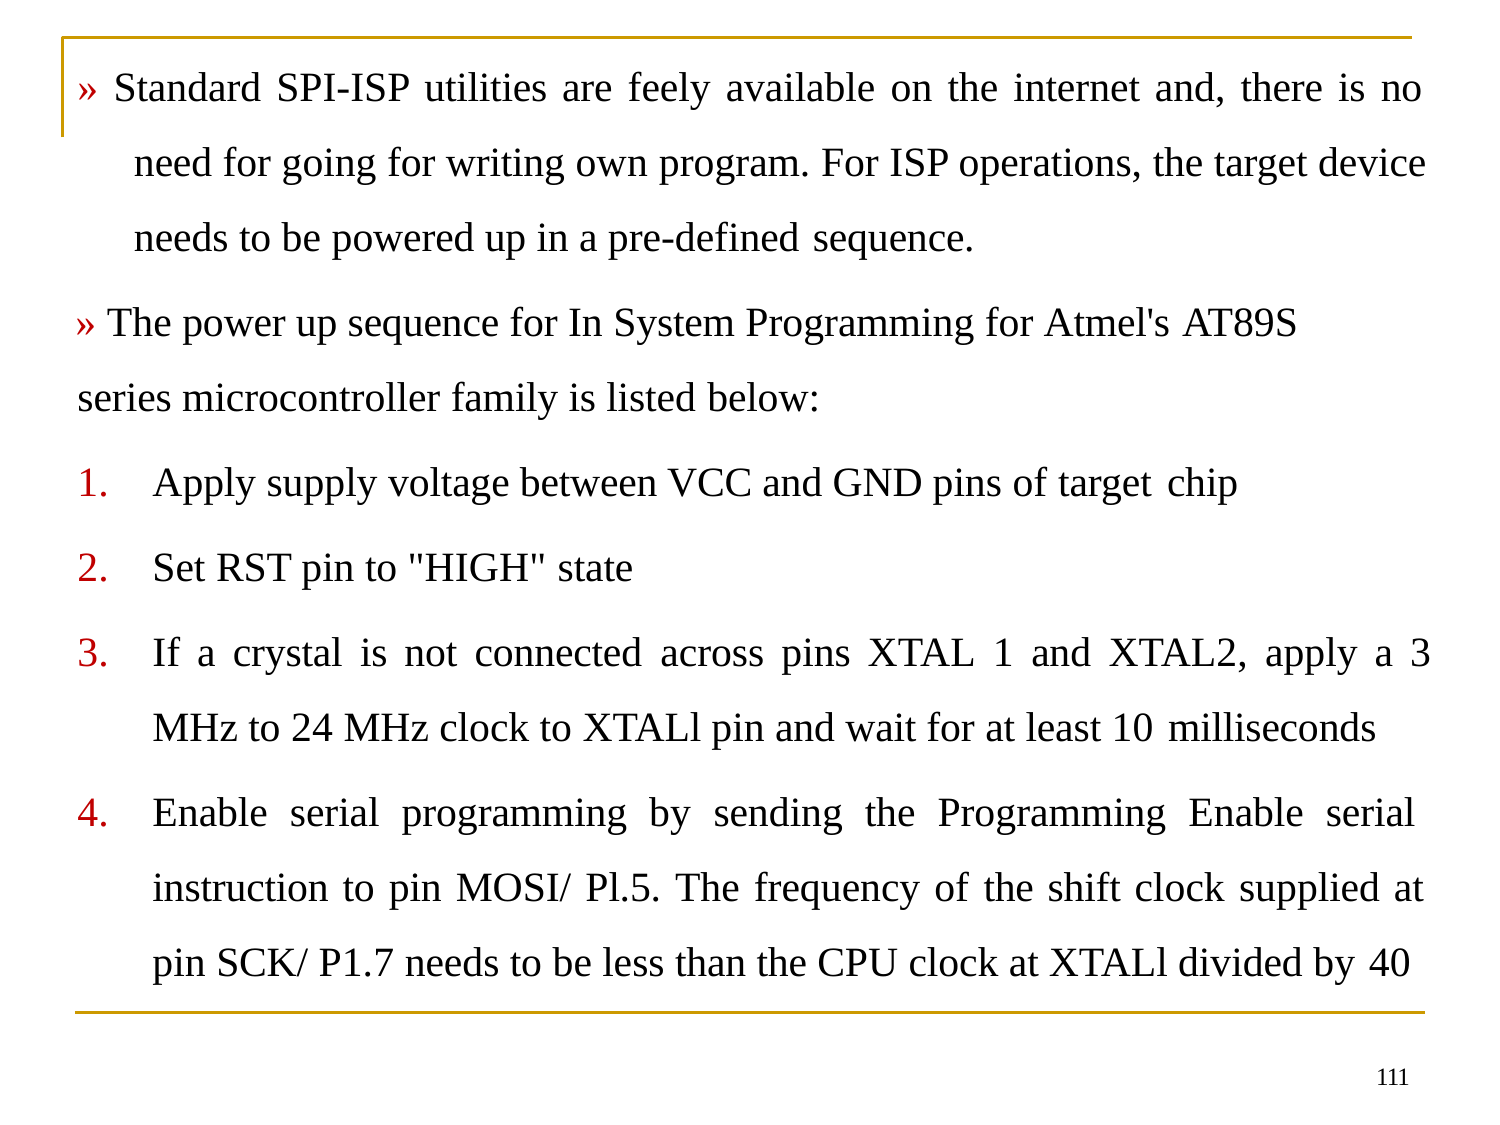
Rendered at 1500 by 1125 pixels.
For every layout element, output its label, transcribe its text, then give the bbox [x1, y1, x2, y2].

text_box 111 [1369, 1061, 1417, 1091]
text_box » Standard SPI-ISP utilities are feely available on the internet and, there is no need for going for writing own program. For ISP operations, the target device needs to be powered up in a pre-defined sequence. » The power up sequence for In System Programming for Atmel's AT89S series microcontroller family is listed below: Apply supply voltage between VCC and GND pins of target chip Set RST pin to "HIGH" state If a crystal is not connected across pins XTAL 1 and XTAL2, apply a 3 MHz to 24 MHz clock to XTALl pin and wait for at least 10 milliseconds Enable serial programming by sending the Programming Enable serial instruction to pin MOSI/ Pl.5. The frequency of the shift clock supplied at pin SCK/ P1.7 needs to be less than the CPU clock at XTALl divided by 40 [75, 32, 1439, 986]
